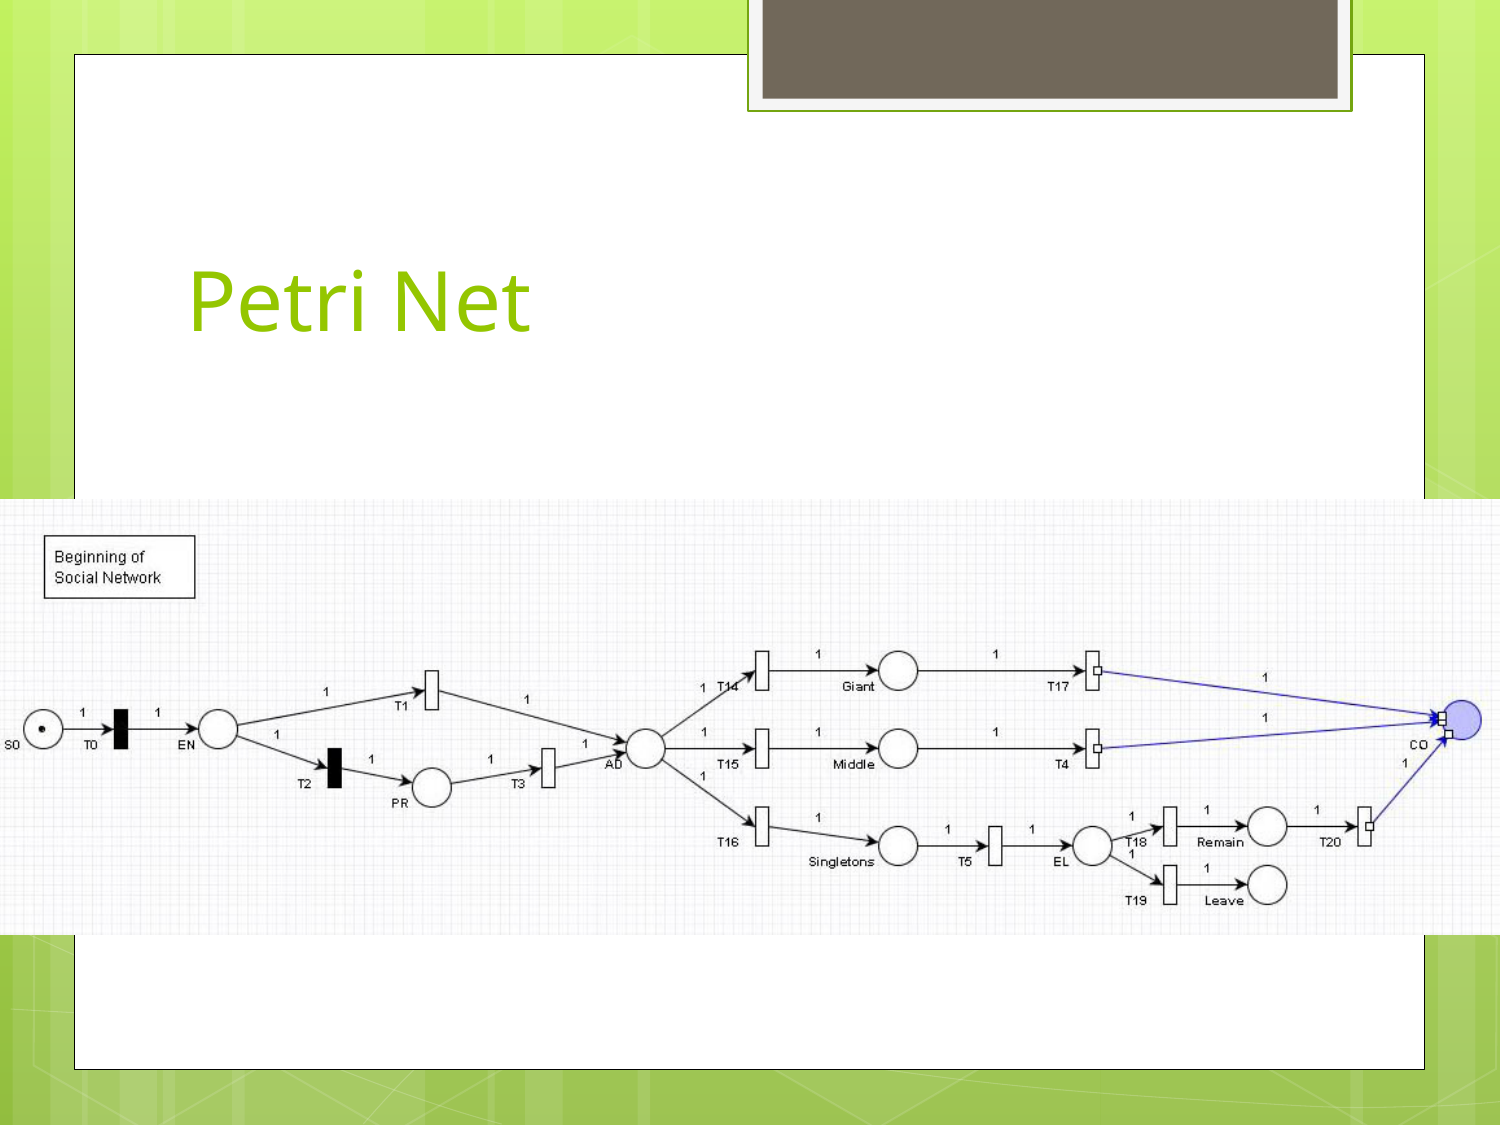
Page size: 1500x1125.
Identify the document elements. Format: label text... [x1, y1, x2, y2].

title Petri Net [171, 168, 1324, 357]
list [0, 499, 1500, 936]
